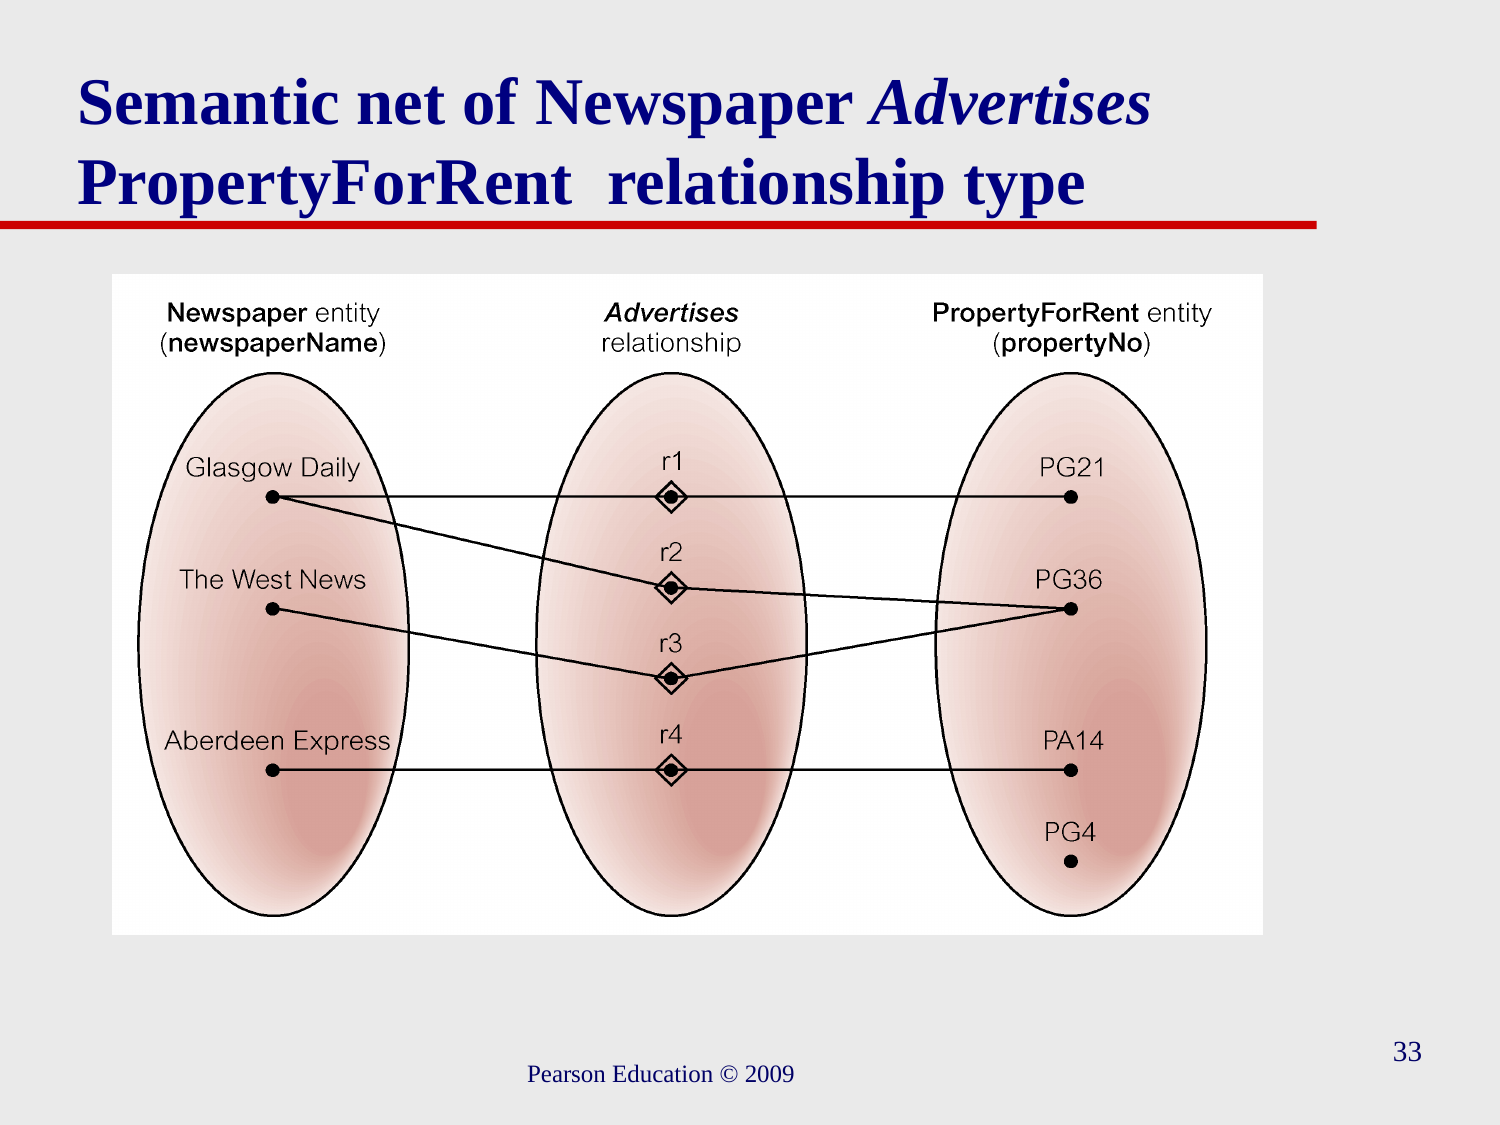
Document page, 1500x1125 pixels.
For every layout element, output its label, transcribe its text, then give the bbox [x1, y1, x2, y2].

picture [112, 274, 1263, 936]
slide_number 33 [1125, 1012, 1438, 1088]
title Semantic net of Newspaper Advertises PropertyForRent relationship type [62, 43, 1438, 226]
text_box Pearson Education © 2009 [512, 1050, 1038, 1095]
